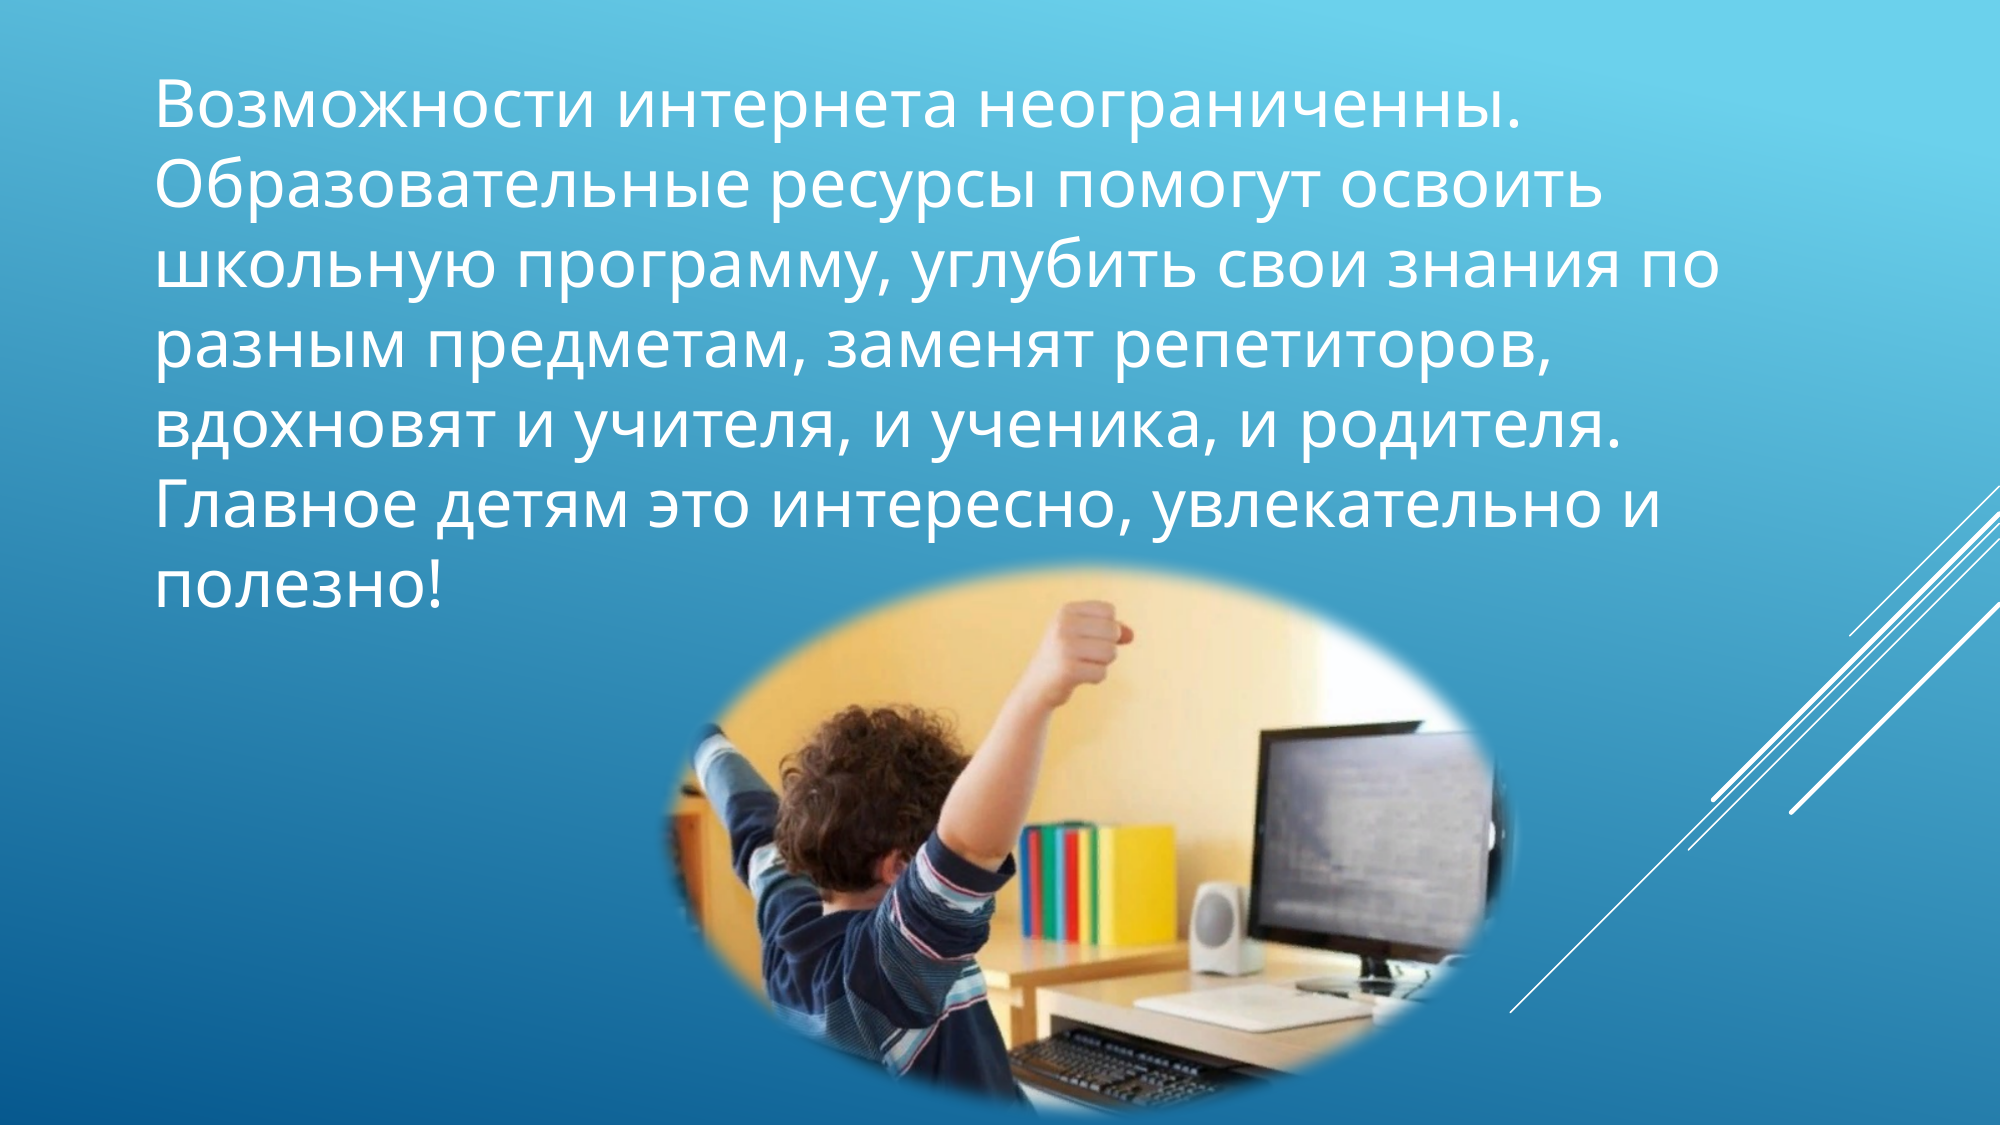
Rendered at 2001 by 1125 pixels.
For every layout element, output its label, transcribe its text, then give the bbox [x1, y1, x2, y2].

list Возможности интернета неограниченны. Образовательные ресурсы помогут освоить школьную программу, углубить свои знания по разным предметам, заменят репетиторов, вдохновят и учителя, и ученика, и родителя. Главное детям это интересно, увлекательно и полезно! [138, 71, 1917, 610]
picture [650, 549, 1527, 1125]
